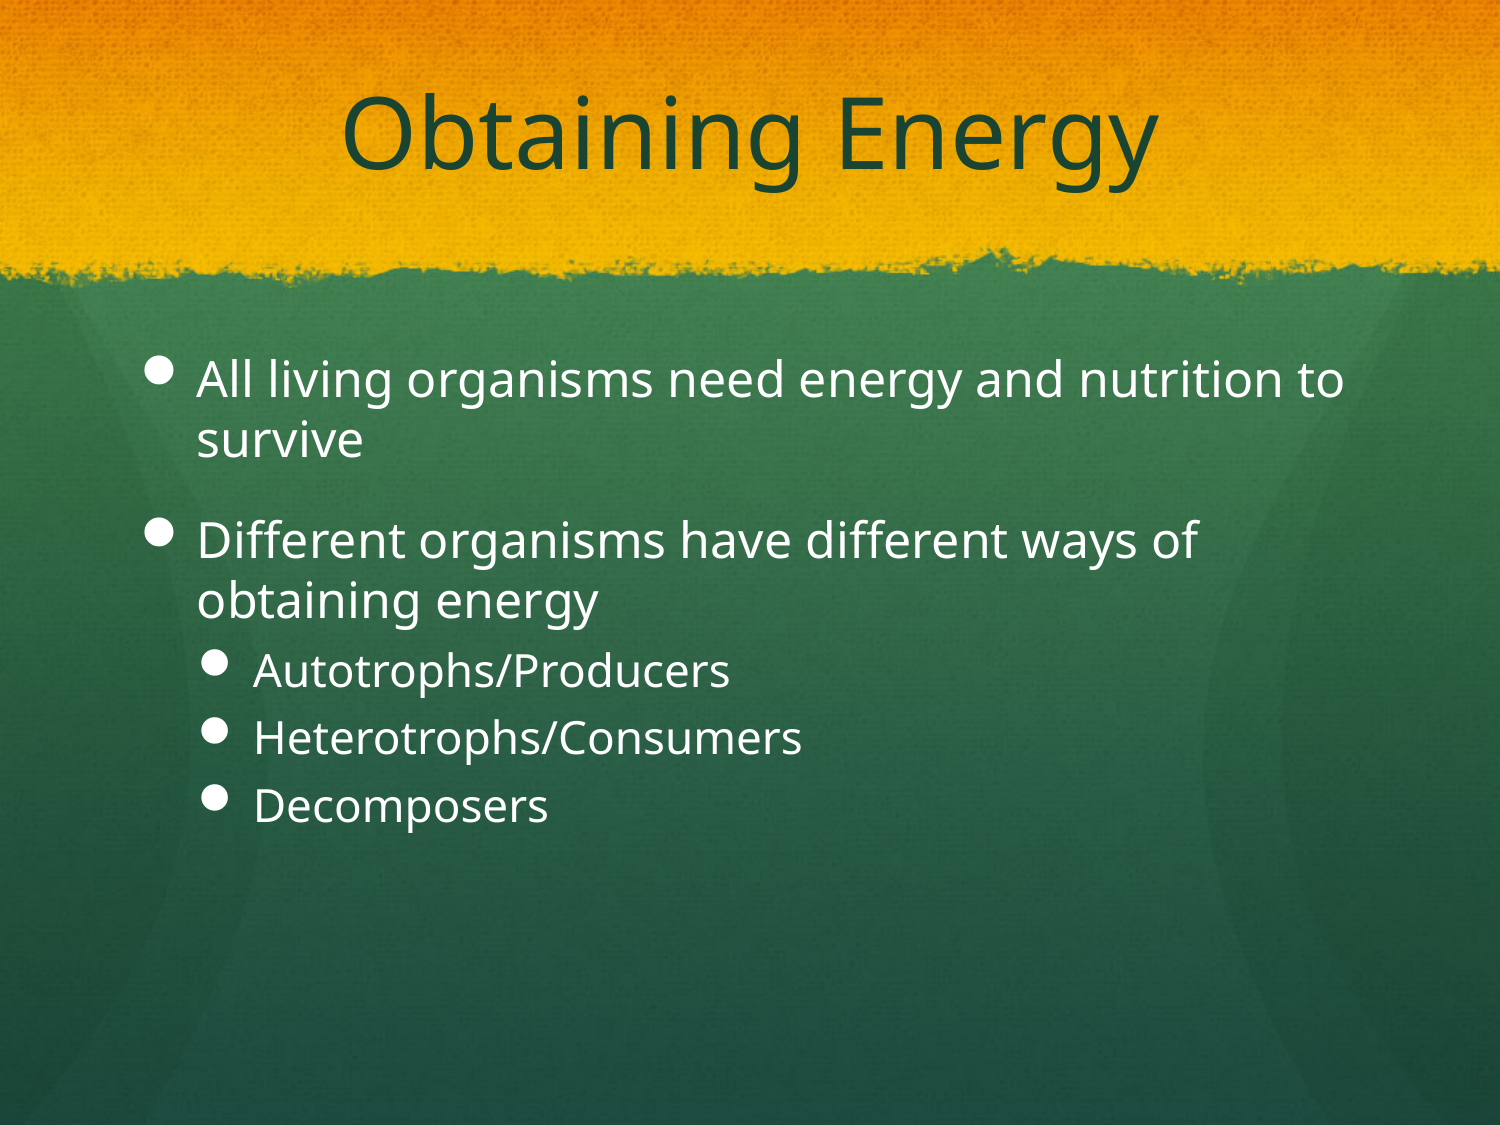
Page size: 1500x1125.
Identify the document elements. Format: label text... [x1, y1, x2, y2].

list All living organisms need energy and nutrition to survive Different organisms have different ways of obtaining energy Autotrophs/Producers Heterotrophs/Consumers Decomposers [125, 339, 1375, 1026]
title Obtaining Energy [125, 13, 1375, 246]
picture [0, 0, 1500, 1125]
